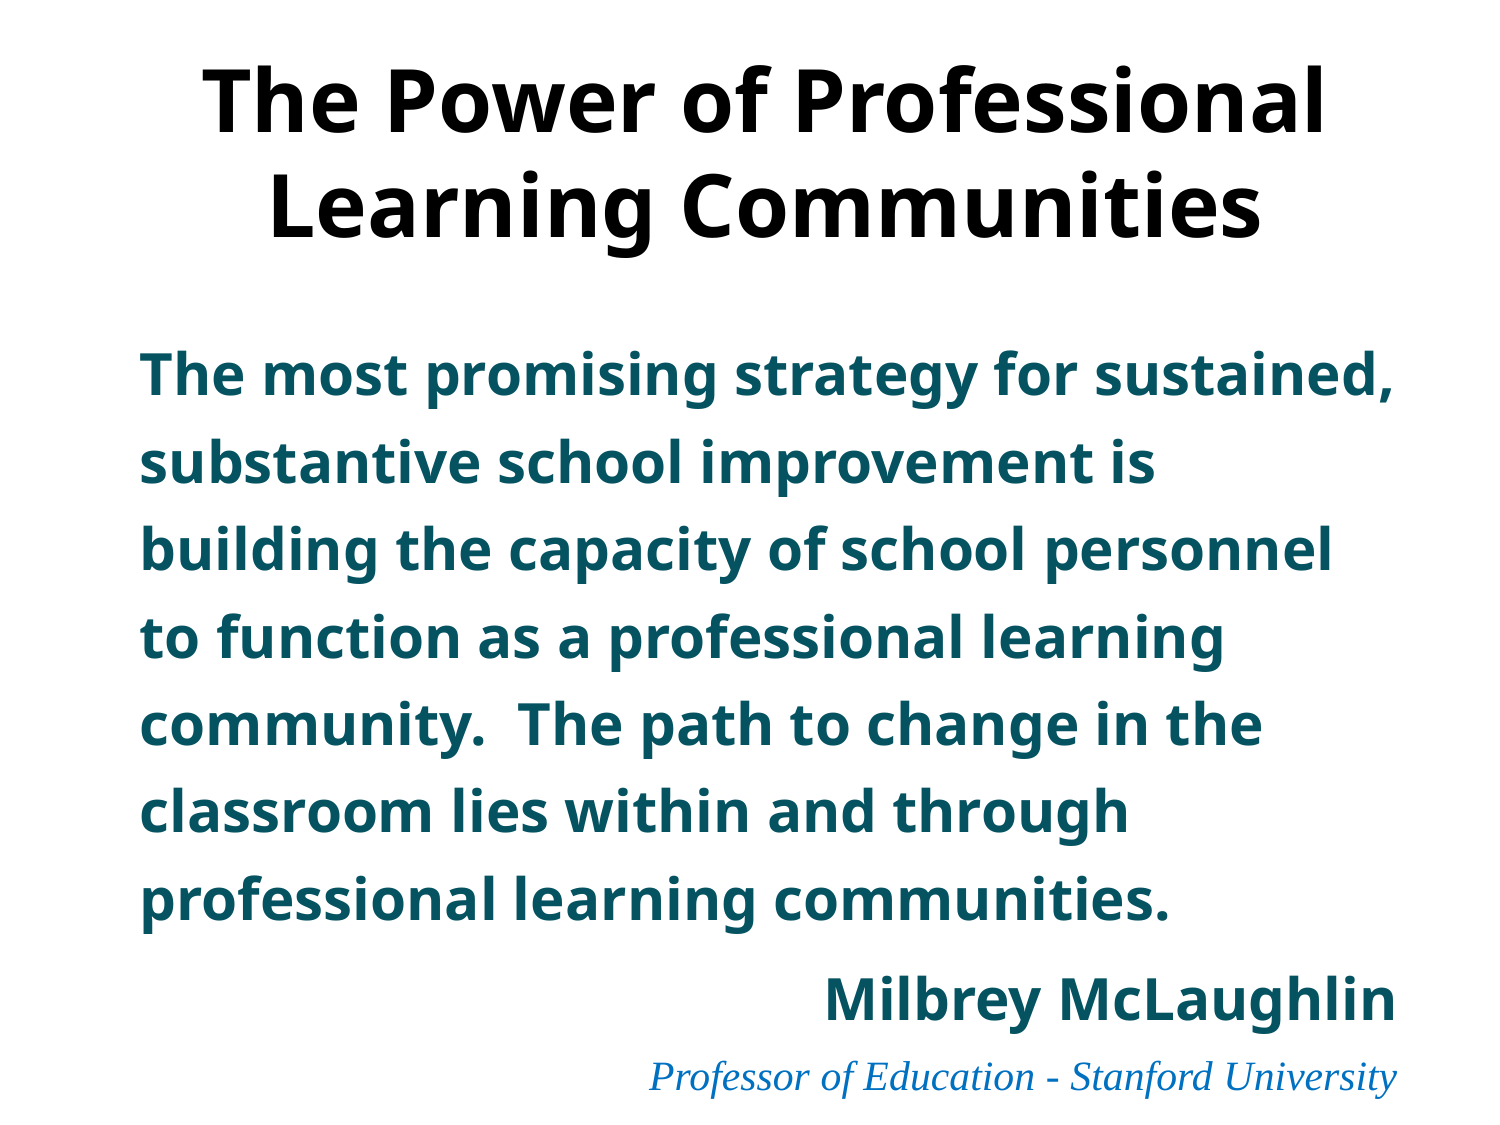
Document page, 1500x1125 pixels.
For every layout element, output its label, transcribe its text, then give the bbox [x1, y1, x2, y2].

text_box The Power of Professional Learning Communities [186, 37, 1344, 263]
text_box The most promising strategy for sustained, substantive school improvement is building the capacity of school personnel to function as a professional learning community. The path to change in the classroom lies within and through professional learning communities. Milbrey McLaughlin Professor of Education - Stanford University [124, 312, 1413, 1110]
